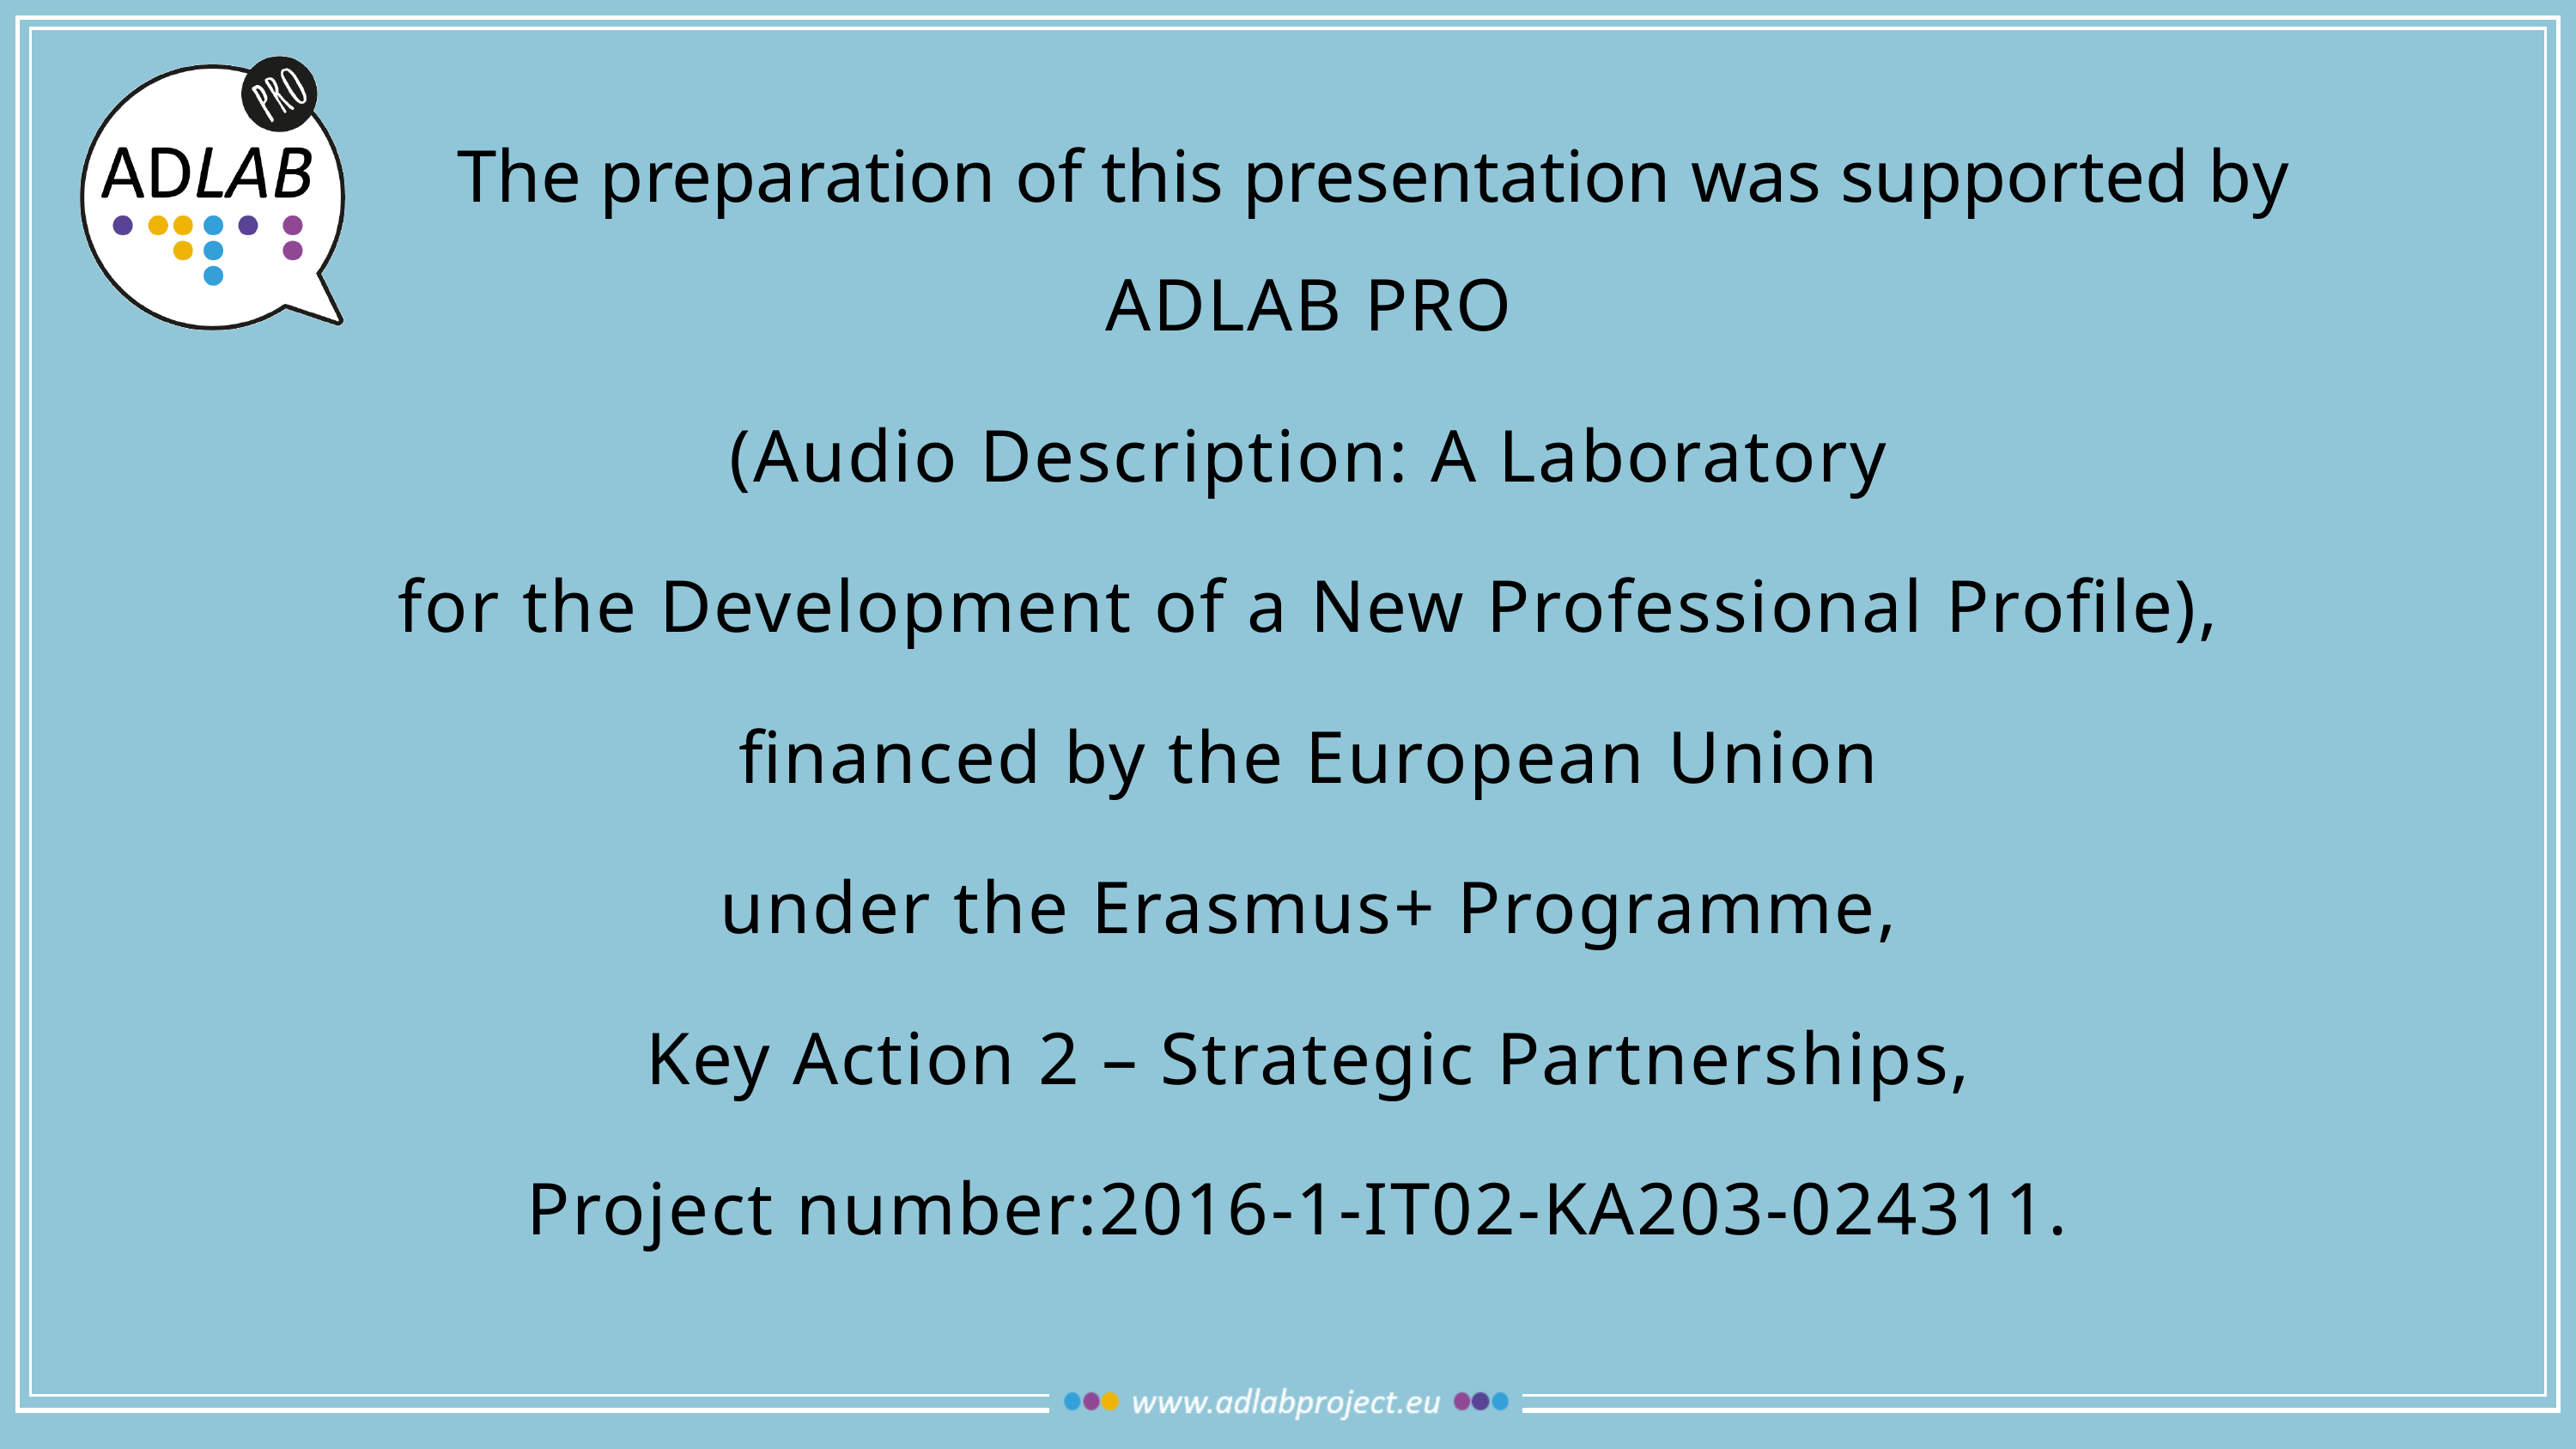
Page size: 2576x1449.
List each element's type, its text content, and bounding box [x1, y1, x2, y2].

picture [72, 49, 353, 330]
list The preparation of this presentation was supported by ADLAB PRO (Audio Description: A Laboratory for the Development of a New Professional Profile), financed by the European Union under the Erasmus+ Programme, Key Action 2 – Strategic Partnerships, Project number:2016-1-IT02-KA203-024311. [269, 82, 2349, 1298]
picture [1049, 1379, 1522, 1430]
